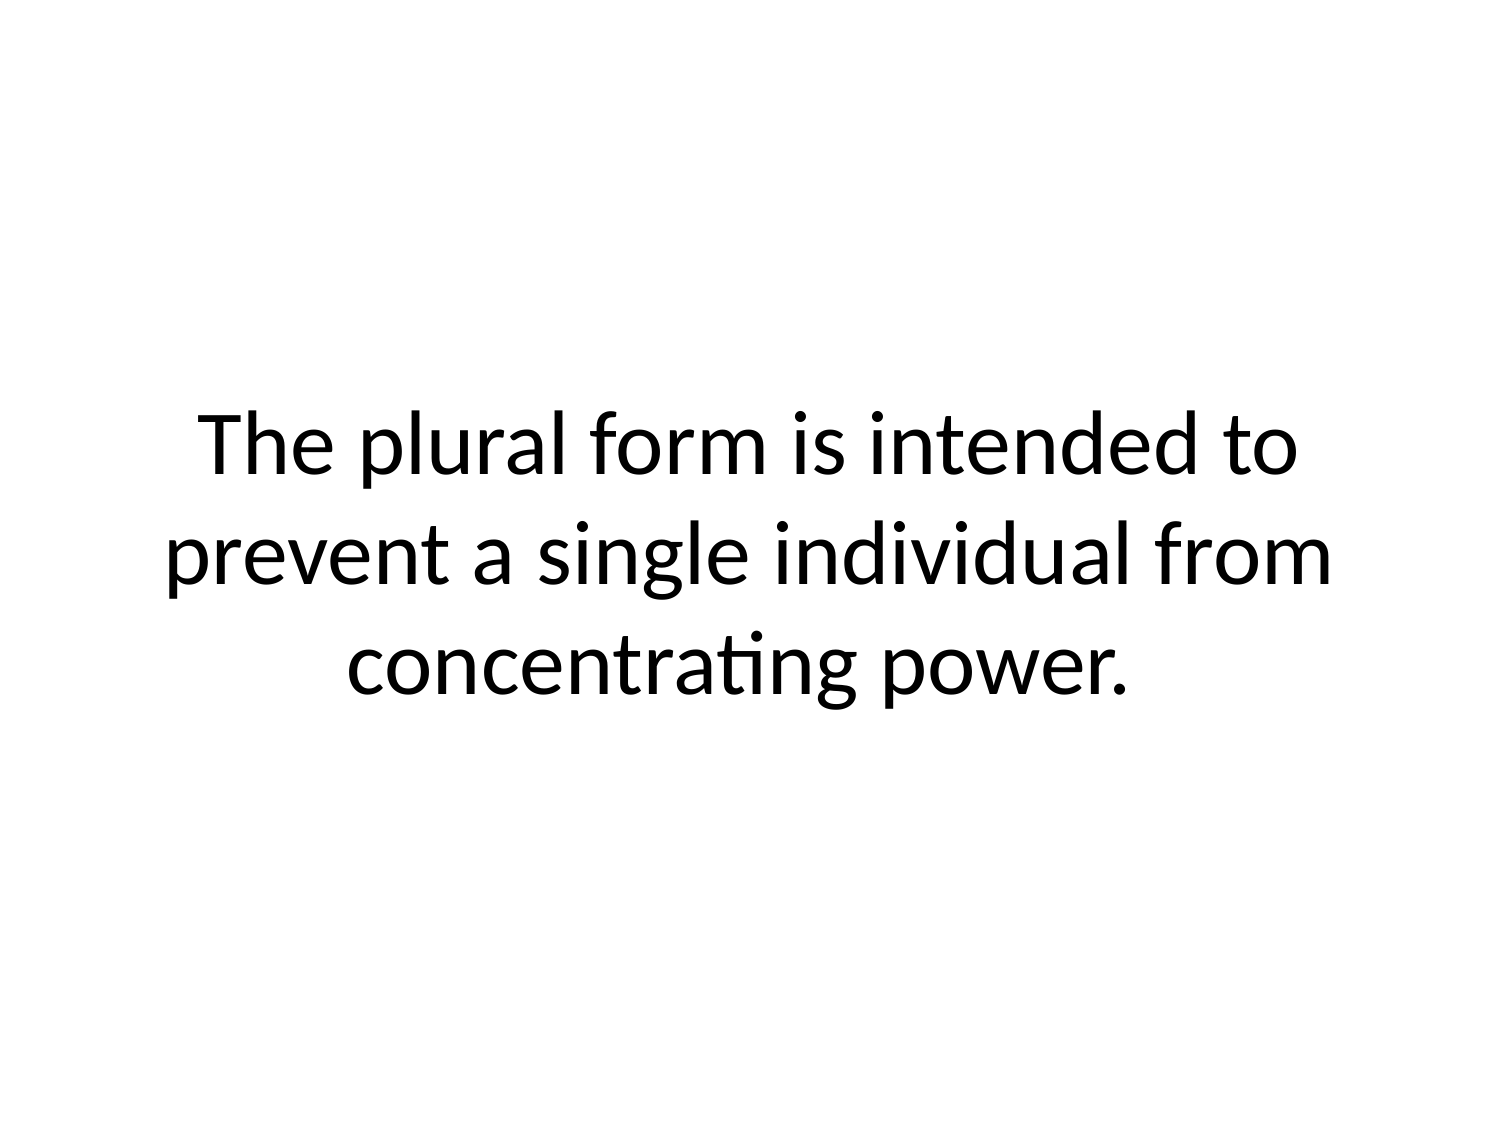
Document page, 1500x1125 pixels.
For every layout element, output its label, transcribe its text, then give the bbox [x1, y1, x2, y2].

title The plural form is intended to prevent a single individual from concentrating power. [74, 44, 1426, 1051]
